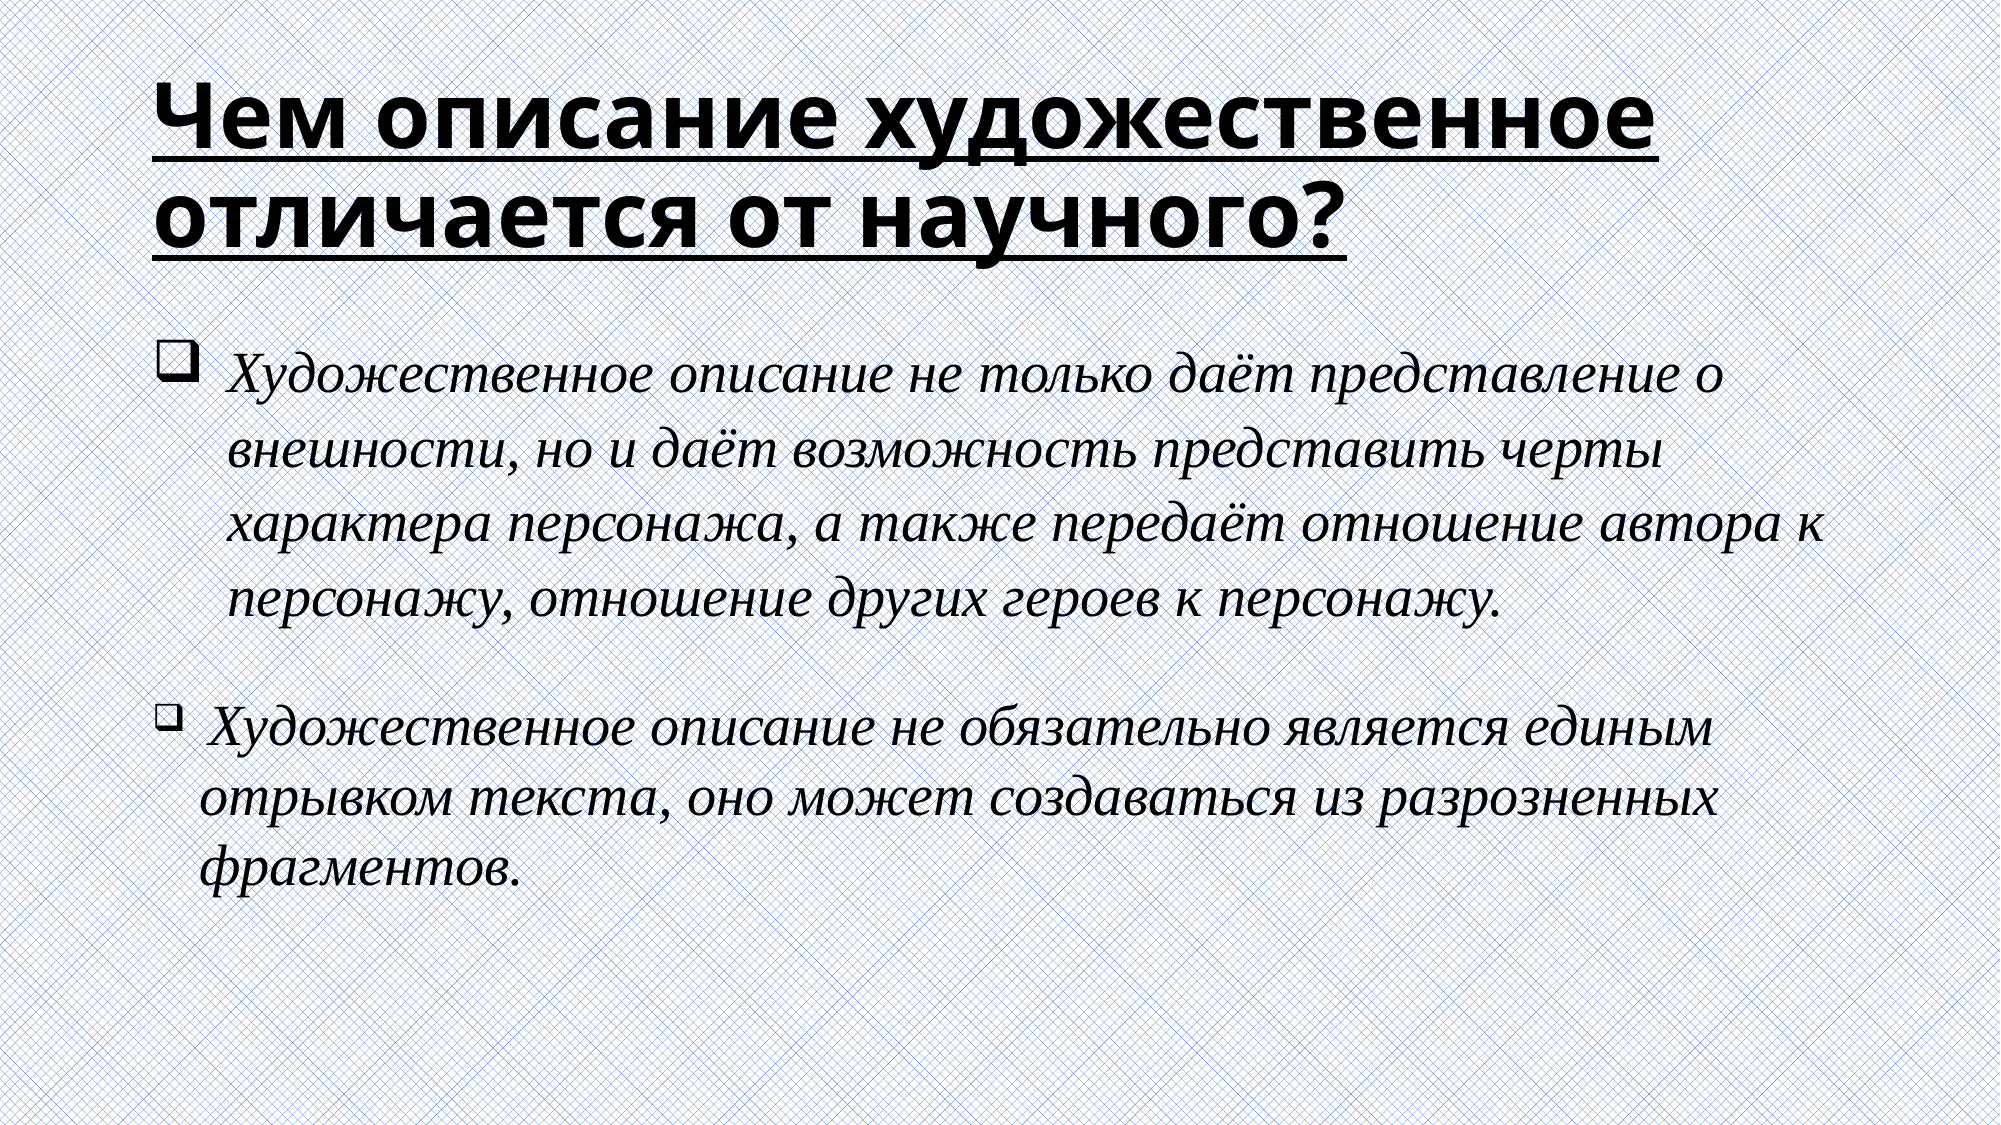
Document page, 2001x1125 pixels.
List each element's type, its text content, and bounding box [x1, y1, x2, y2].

text_box Художественное описание не только даёт представление о внешности, но и даёт возможность представить черты характера персонажа, а также передаёт отношение автора к персонажу, отношение других героев к персонажу. [137, 321, 1910, 636]
title Чем описание художественное отличается от научного? [137, 59, 1863, 278]
text_box Художественное описание не обязательно является единым отрывком текста, оно может создаваться из разрозненных фрагментов. [137, 679, 1780, 950]
